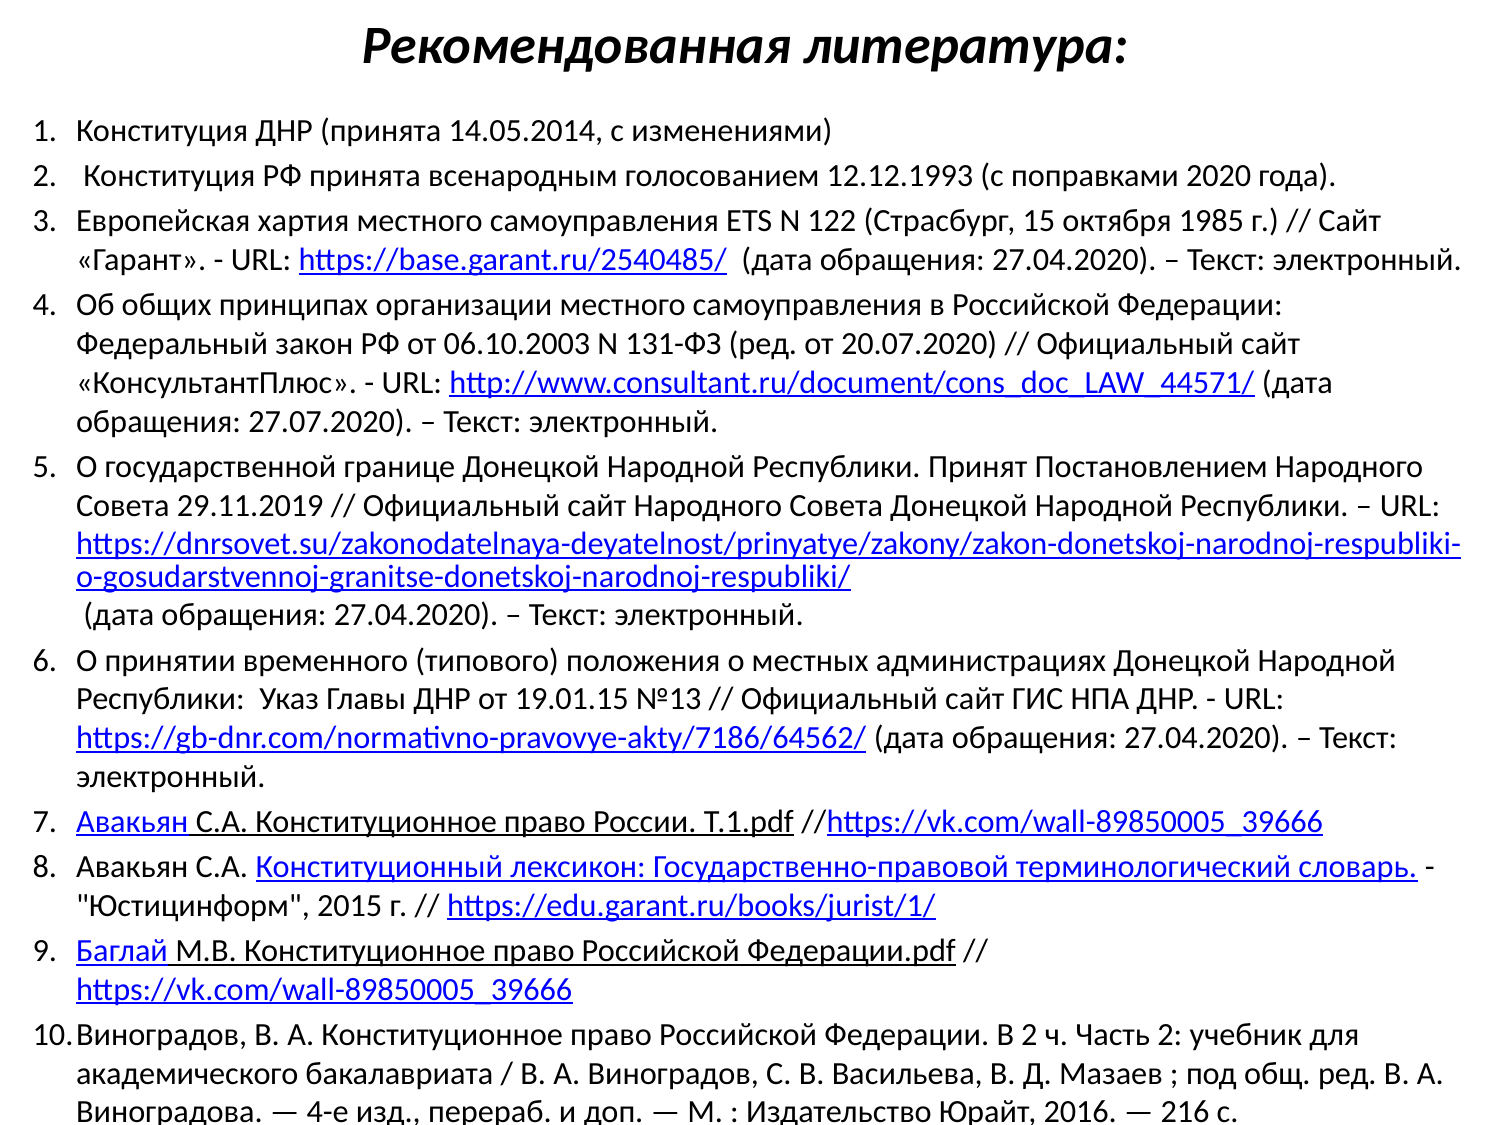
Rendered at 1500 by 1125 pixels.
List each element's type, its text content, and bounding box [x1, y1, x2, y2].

list Конституция ДНР (принята 14.05.2014, с изменениями) Конституция РФ принята всенародным голосованием 12.12.1993 (с поправками 2020 года). Европейская хартия местного самоуправления ETS N 122 (Страсбург, 15 октября 1985 г.) // Сайт «Гарант». - URL: https://base.garant.ru/2540485/ (дата обращения: 27.04.2020). – Текст: электронный. Об общих принципах организации местного самоуправления в Российской Федерации: Федеральный закон РФ от 06.10.2003 N 131-ФЗ (ред. от 20.07.2020) // Официальный сайт «КонсультантПлюс». - URL: http://www.consultant.ru/document/cons_doc_LAW_44571/ (дата обращения: 27.07.2020). – Текст: электронный. О государственной границе Донецкой Народной Республики. Принят Постановлением Народного Совета 29.11.2019 // Официальный сайт Народного Совета Донецкой Народной Республики. – URL: https://dnrsovet.su/zakonodatelnaya-deyatelnost/prinyatye/zakony/zakon-donetskoj-narodnoj-respubliki-o-gosudarstvennoj-granitse-donetskoj-narodnoj-respubliki/ (дата обращения: 27.04.2020). – Текст: электронный. О принятии временного (типового) положения о местных администрациях Донецкой Народной Республики: Указ Главы ДНР от 19.01.15 №13 // Официальный сайт ГИС НПА ДНР. - URL: https://gb-dnr.com/normativno-pravovye-akty/7186/64562/ (дата обращения: 27.04.2020). – Текст: электронный. Авакьян С.А. Конституционное право России. Т.1.pdf //https://vk.com/wall-89850005_39666 Авакьян С.А. Конституционный лексикон: Государственно-правовой терминологический словарь. - "Юстицинформ", 2015 г. // https://edu.garant.ru/books/jurist/1/ Баглай М.В. Конституционное право Российской Федерации.pdf //https://vk.com/wall-89850005_39666 Виноградов, В. А. Конституционное право Российской Федерации. В 2 ч. Часть 2: учебник для академического бакалавриата / В. А. Виноградов, С. В. Васильева, В. Д. Мазаев ; под общ. ред. В. А. Виноградова. — 4-е изд., перераб. и доп. — М. : Издательство Юрайт, 2016. — 216 с. [17, 101, 1483, 1106]
title Рекомендованная литература: [76, 1, 1427, 82]
